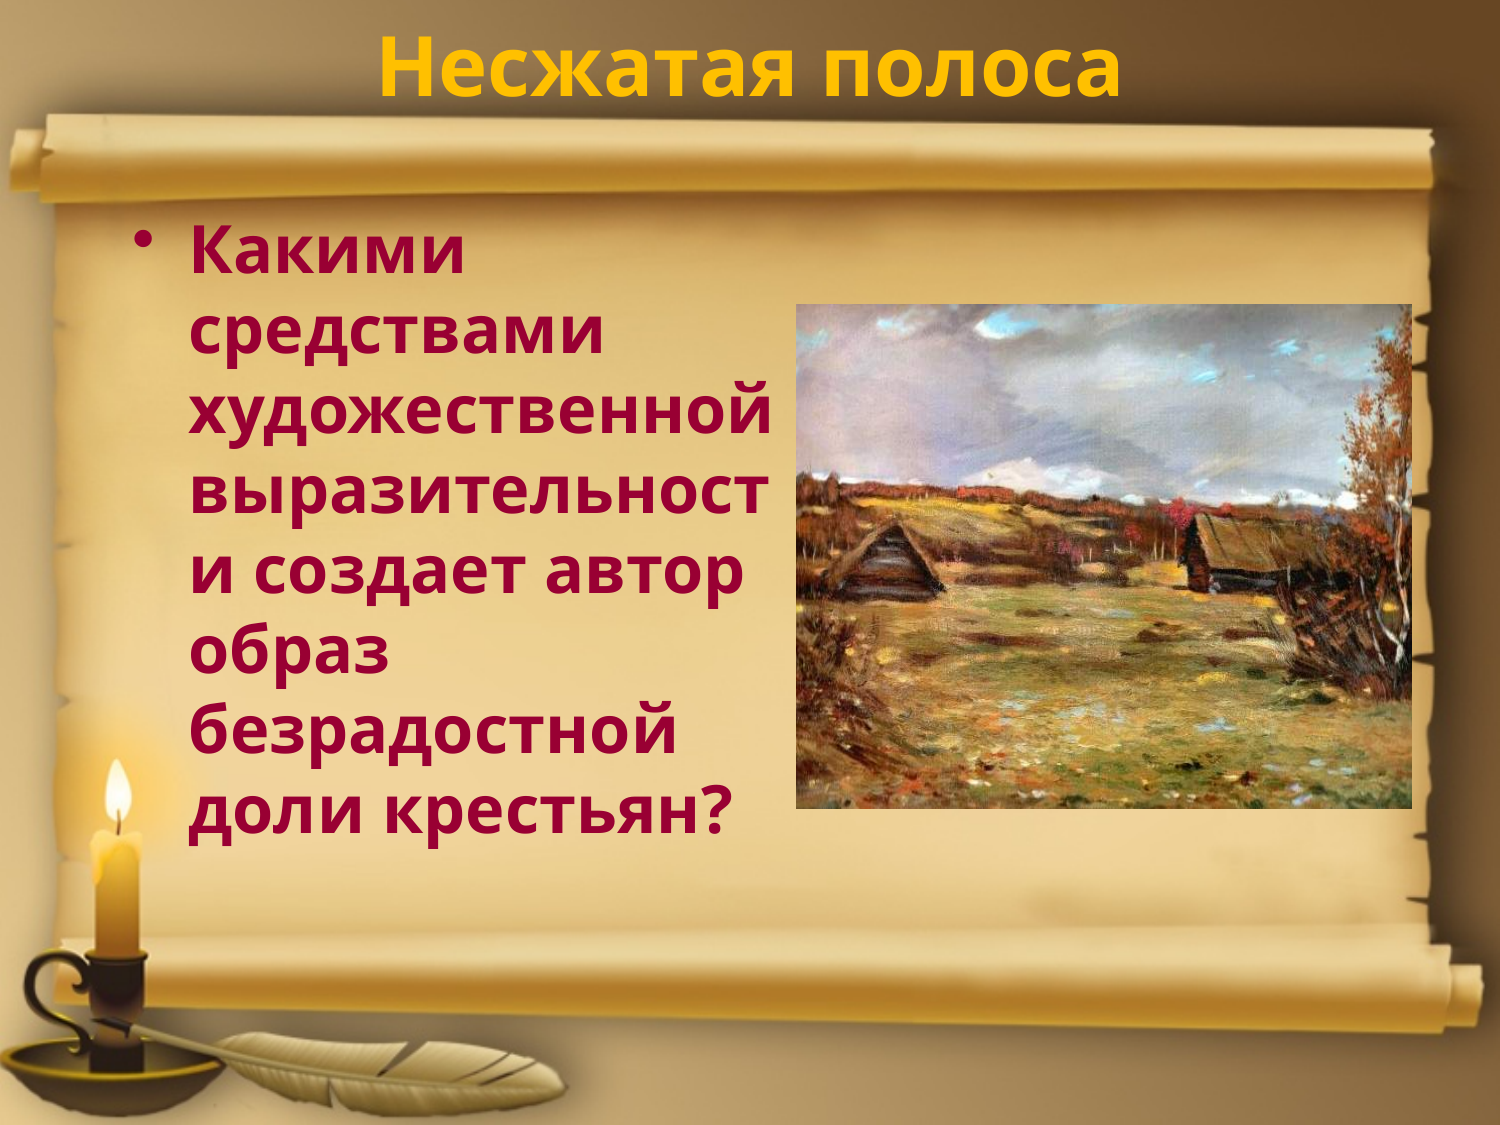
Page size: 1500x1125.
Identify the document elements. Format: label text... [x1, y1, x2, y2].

list Какими средствами художественной выразительности создает автор образ безрадостной доли крестьян? [116, 198, 809, 1006]
picture [0, 0, 1500, 1125]
title Несжатая полоса [74, 0, 1426, 126]
